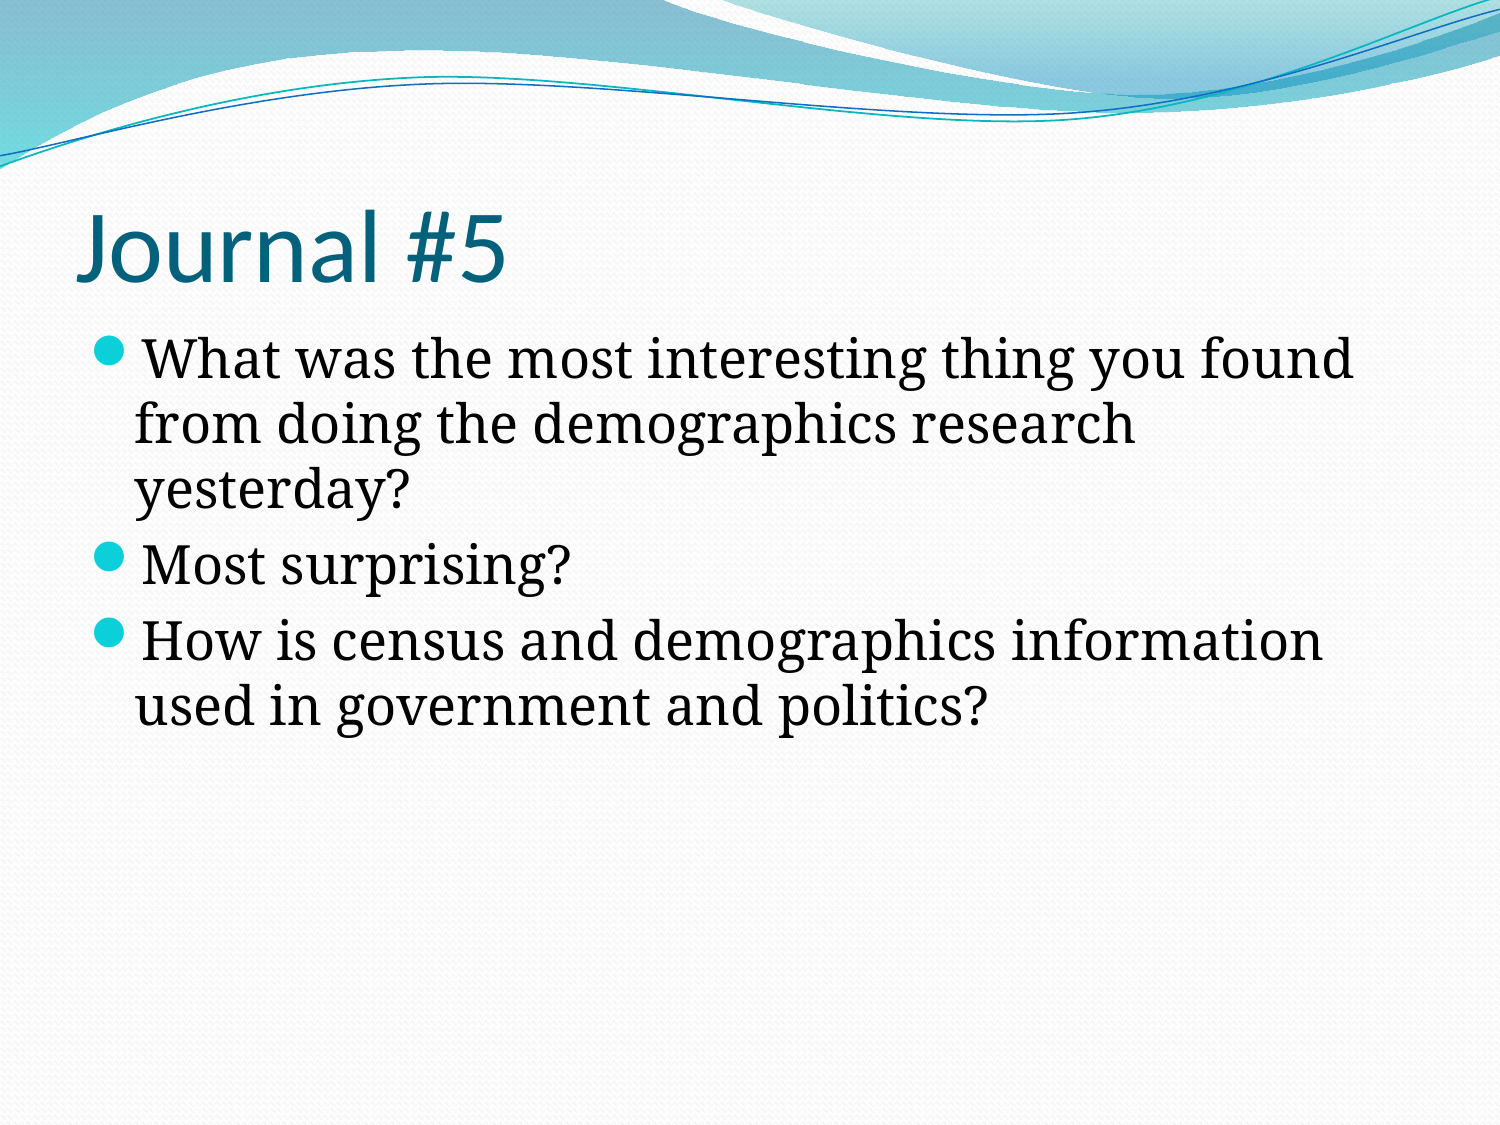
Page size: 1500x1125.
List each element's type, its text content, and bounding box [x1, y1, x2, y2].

list What was the most interesting thing you found from doing the demographics research yesterday? Most surprising? How is census and demographics information used in government and politics? [75, 317, 1425, 1038]
title Journal #5 [75, 115, 1425, 303]
